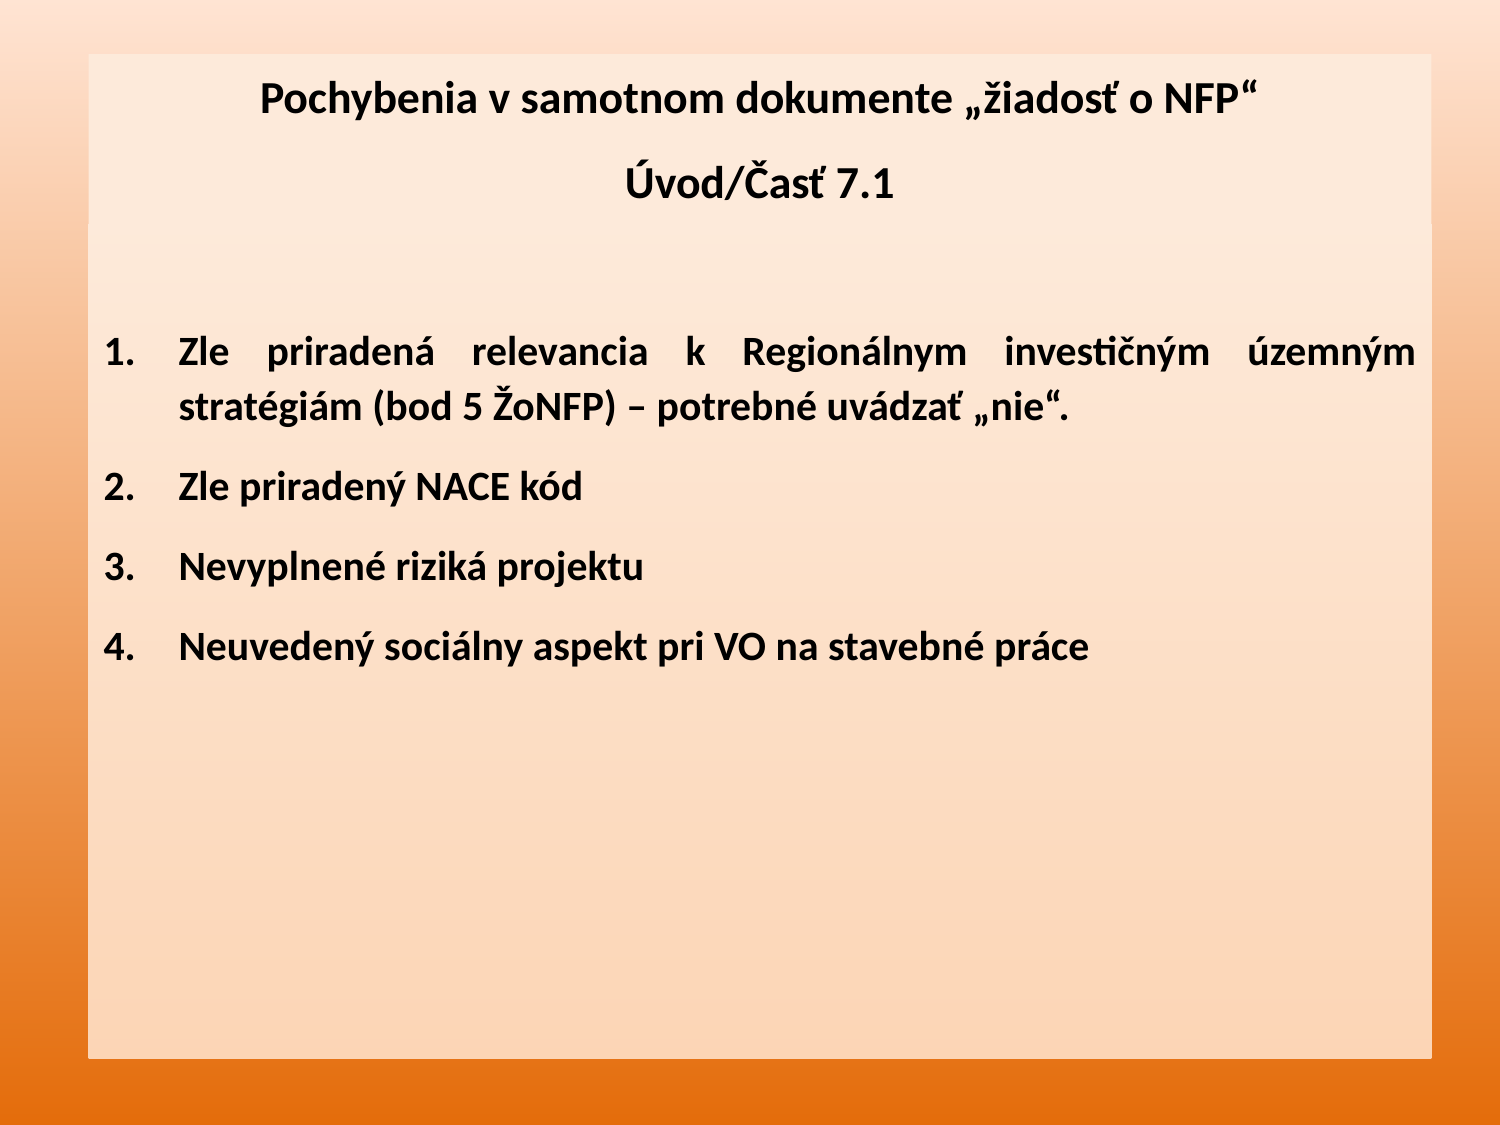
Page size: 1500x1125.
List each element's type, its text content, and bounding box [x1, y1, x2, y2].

list Pochybenia v samotnom dokumente „žiadosť o NFP“ Úvod/Časť 7.1 Zle priradená relevancia k Regionálnym investičným územným stratégiám (bod 5 ŽoNFP) – potrebné uvádzať „nie“. Zle priradený NACE kód Nevyplnené riziká projektu Neuvedený sociálny aspekt pri VO na stavebné práce [88, 54, 1432, 1059]
